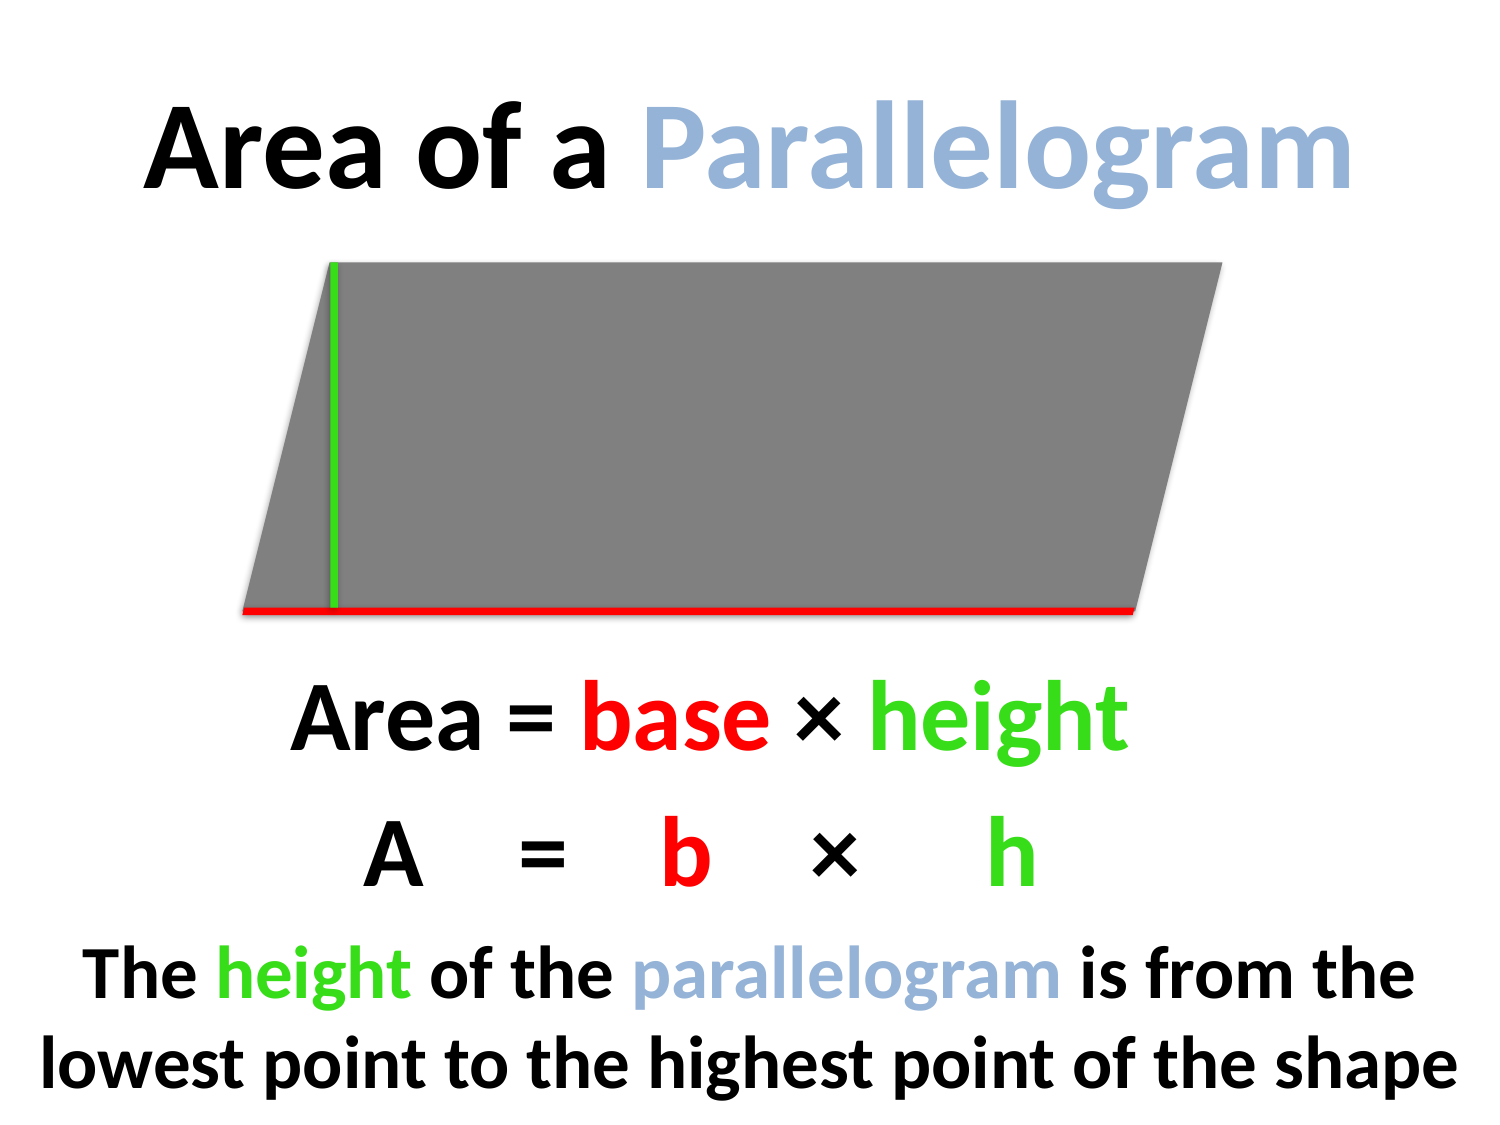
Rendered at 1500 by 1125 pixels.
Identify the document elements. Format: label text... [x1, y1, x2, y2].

title Area of a Parallelogram [75, 45, 1425, 233]
text_box The height of the parallelogram is from the lowest point to the highest point of the shape [0, 915, 1500, 1111]
text_box h [937, 779, 1088, 915]
text_box [330, 262, 339, 608]
text_box × [760, 779, 911, 915]
text_box Area = base × height [144, 643, 1299, 778]
text_box A [319, 779, 468, 915]
text_box [339, 261, 1224, 611]
text_box b [611, 779, 760, 915]
text_box [241, 606, 1136, 617]
text_box = [468, 779, 611, 915]
text_box [242, 277, 325, 607]
